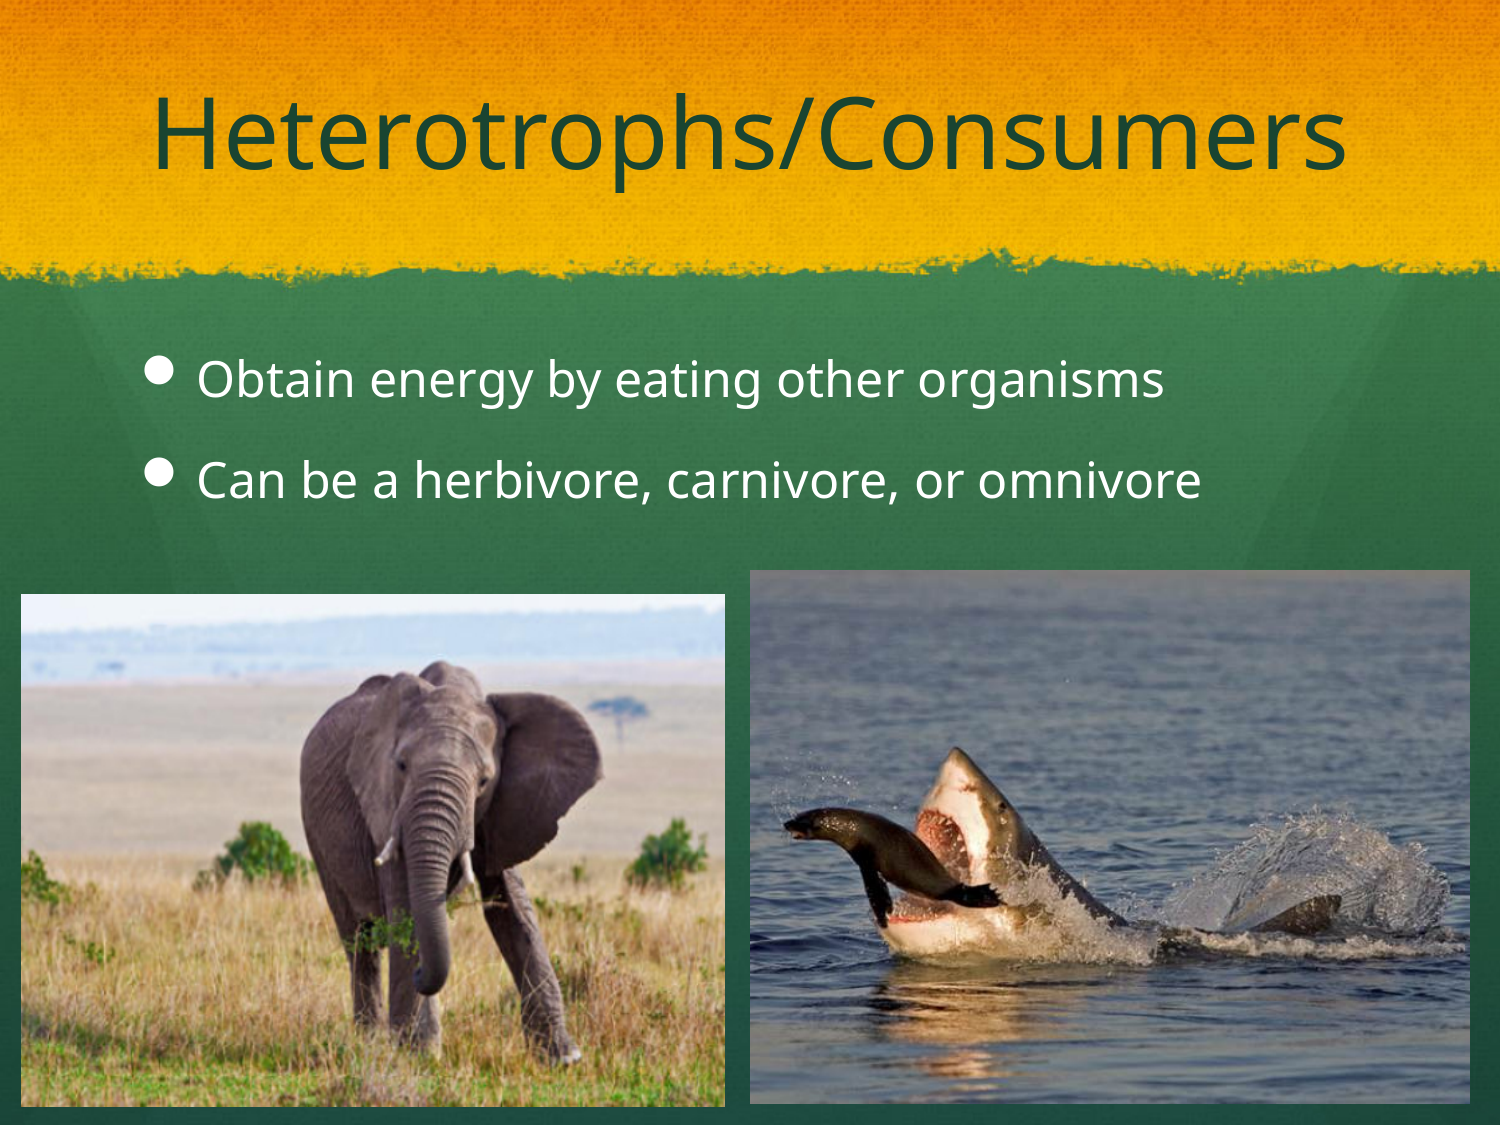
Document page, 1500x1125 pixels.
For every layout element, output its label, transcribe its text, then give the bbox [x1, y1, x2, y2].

picture [0, 0, 1500, 1125]
title Heterotrophs/Consumers [125, 13, 1375, 246]
list Obtain energy by eating other organisms Can be a herbivore, carnivore, or omnivore [125, 339, 1375, 584]
